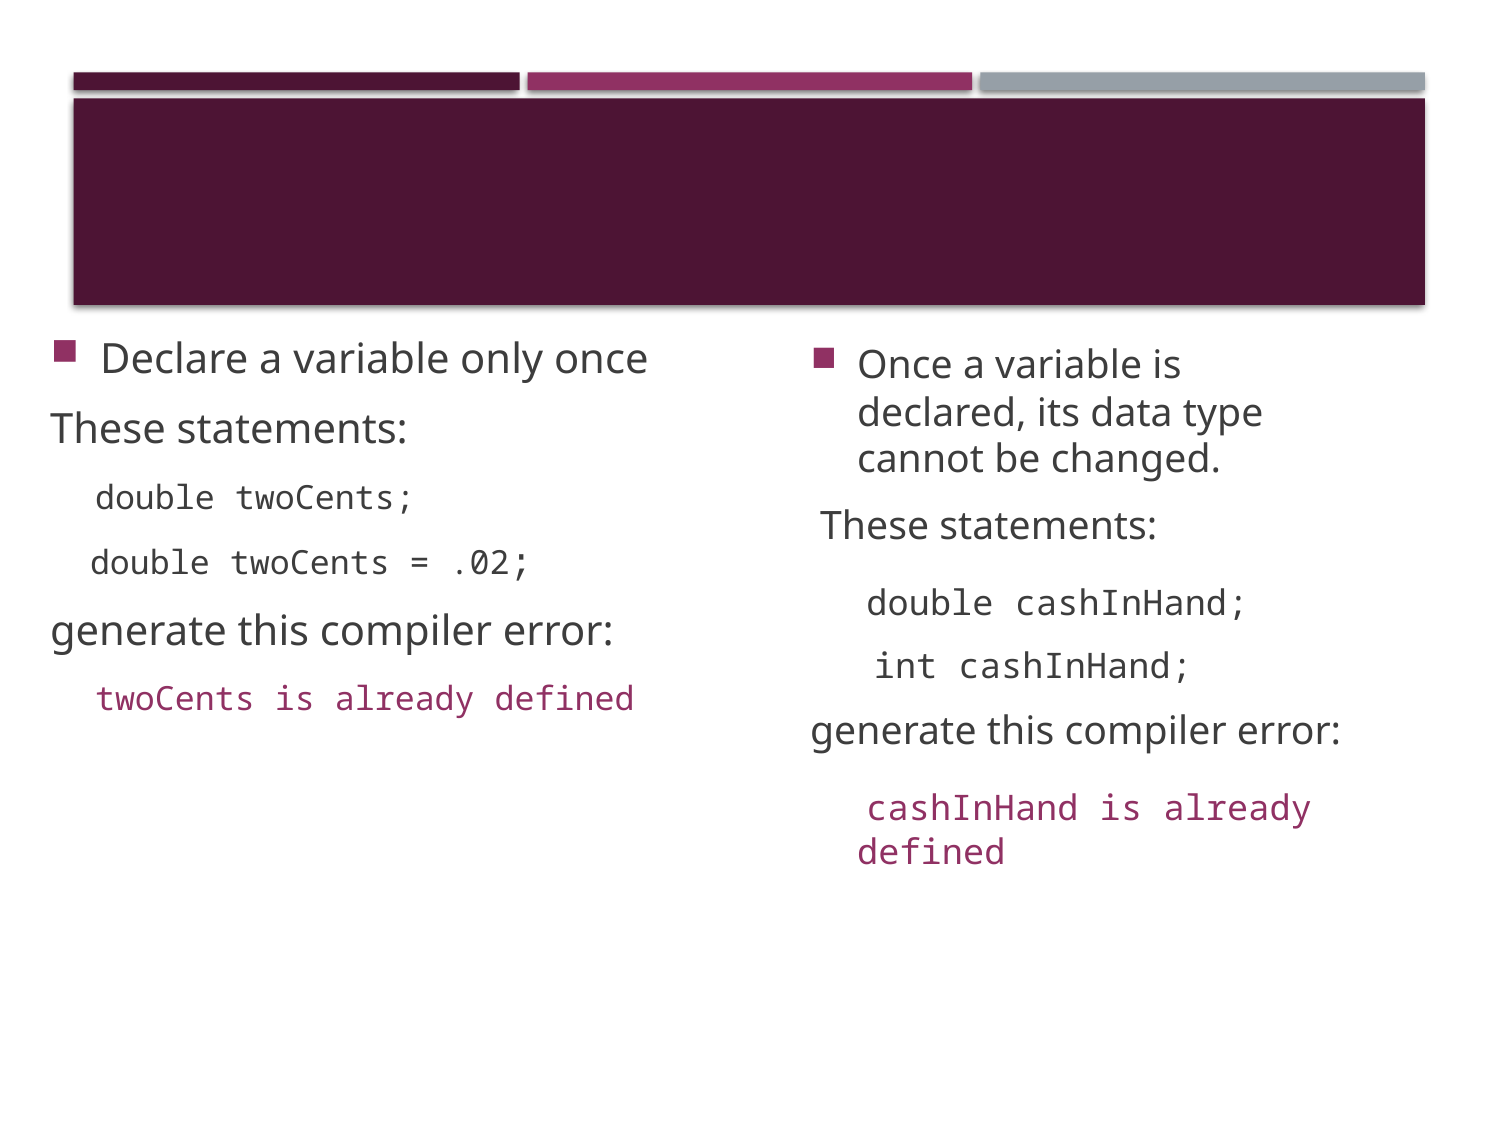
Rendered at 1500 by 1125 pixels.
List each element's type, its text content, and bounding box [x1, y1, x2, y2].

list Declare a variable only once These statements: double twoCents; double twoCents = .02; generate this compiler error: twoCents is already defined [35, 227, 689, 823]
text_box Once a variable is declared, its data type cannot be changed. These statements: double cashInHand; int cashInHand; generate this compiler error: cashInHand is already defined [795, 308, 1358, 904]
